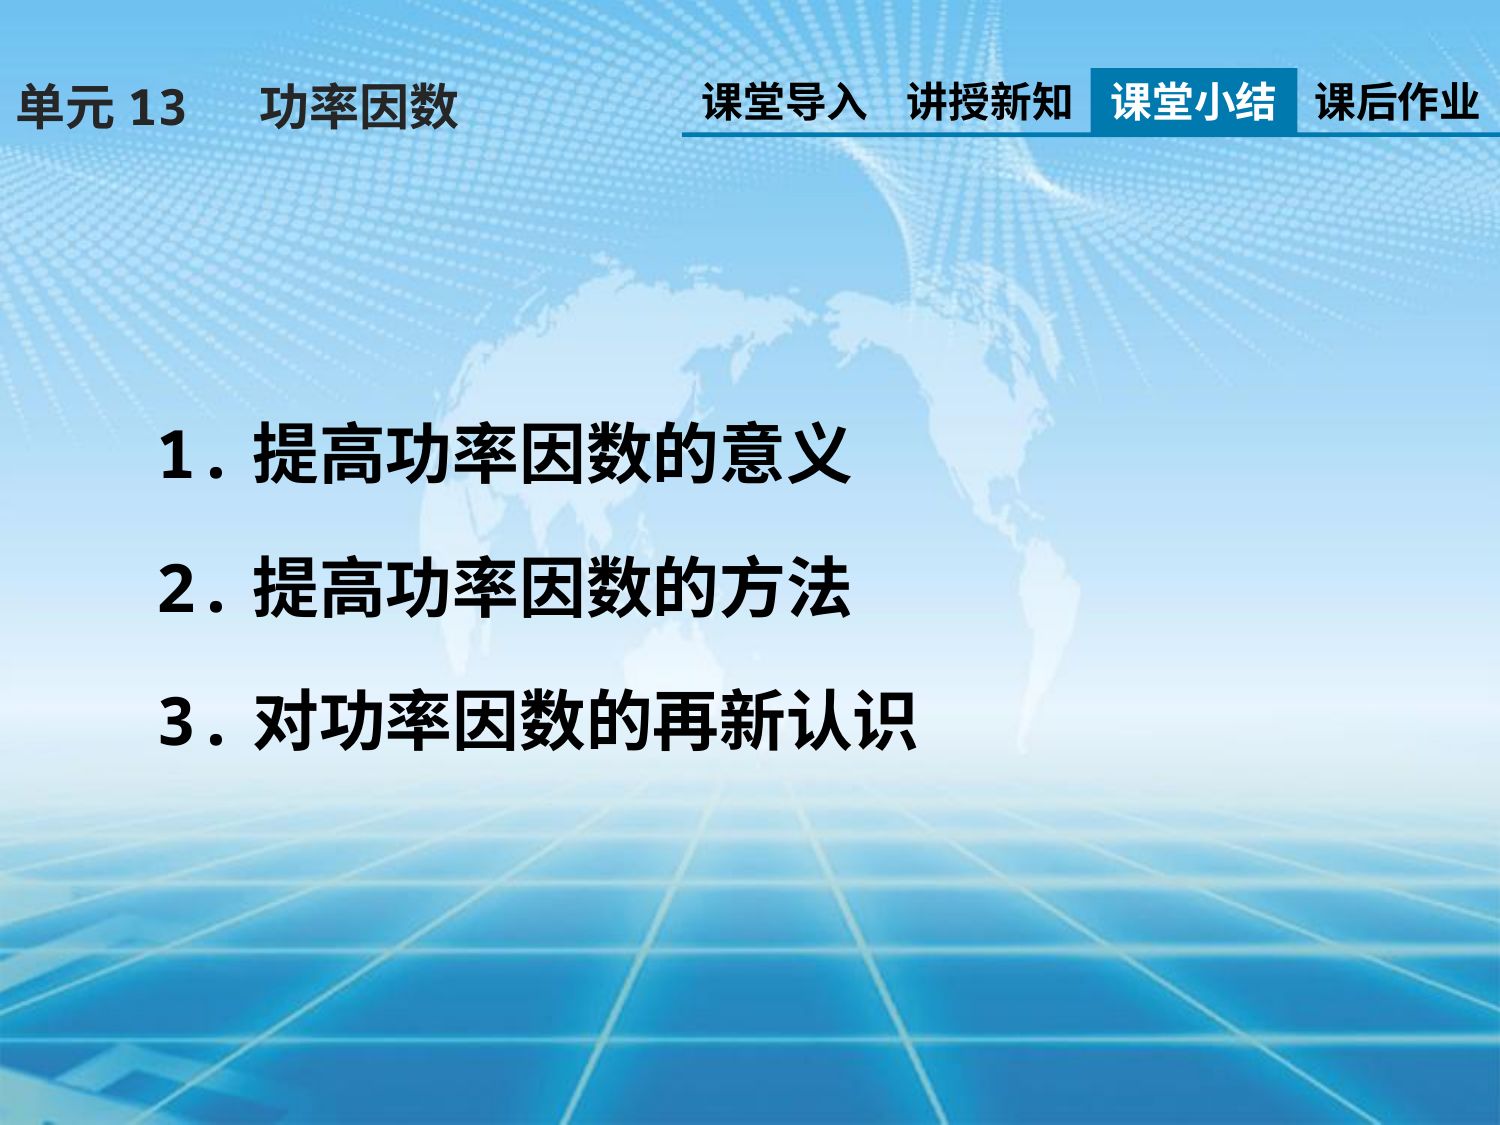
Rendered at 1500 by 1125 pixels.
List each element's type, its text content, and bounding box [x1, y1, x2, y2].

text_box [681, 67, 1500, 135]
text_box 1.提高功率因数的意义 2.提高功率因数的方法 3.对功率因数的再新认识 [141, 364, 1397, 852]
picture [0, 0, 1500, 1125]
text_box 单元13 功率因数 [1, 68, 1280, 143]
